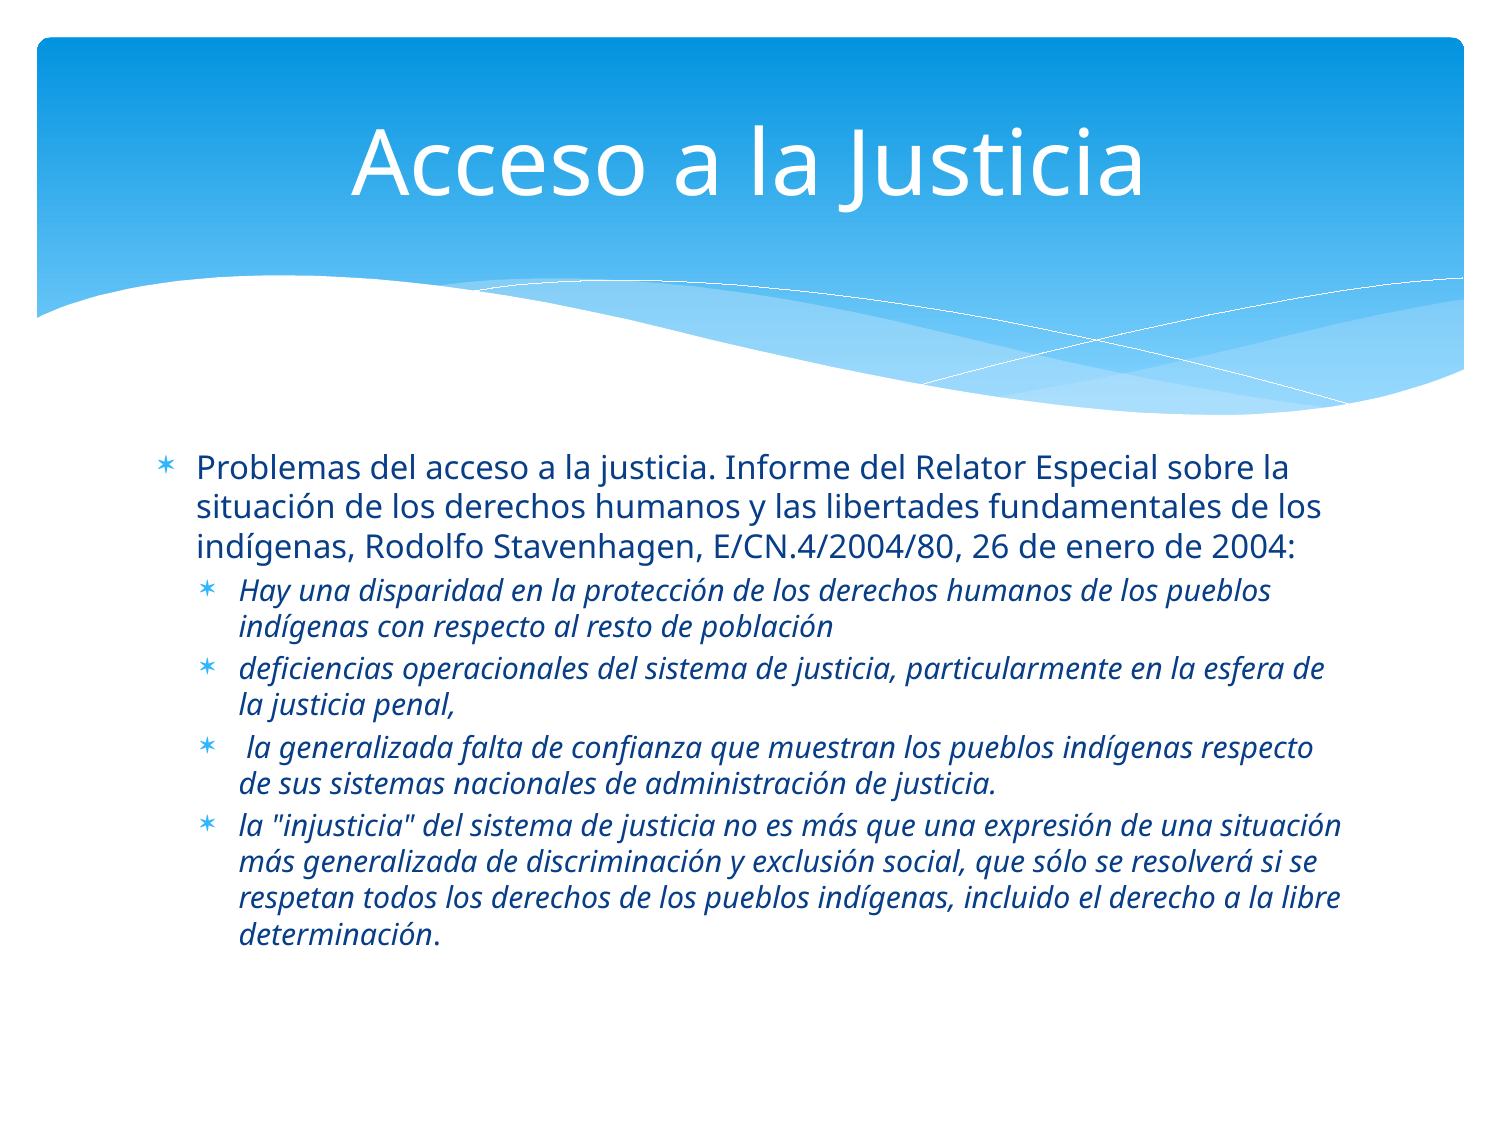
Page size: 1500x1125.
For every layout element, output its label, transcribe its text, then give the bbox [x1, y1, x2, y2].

title Acceso a la Justicia [75, 55, 1425, 261]
list Problemas del acceso a la justicia. Informe del Relator Especial sobre la situación de los derechos humanos y las libertades fundamentales de los indígenas, Rodolfo Stavenhagen, E/CN.4/2004/80, 26 de enero de 2004: Hay una disparidad en la protección de los derechos humanos de los pueblos indígenas con respecto al resto de población deficiencias operacionales del sistema de justicia, particularmente en la esfera de la justicia penal, la generalizada falta de confianza que muestran los pueblos indígenas respecto de sus sistemas nacionales de administración de justicia. la "injusticia" del sistema de justicia no es más que una expresión de una situación más generalizada de discriminación y exclusión social, que sólo se resolverá si se respetan todos los derechos de los pueblos indígenas, incluido el derecho a la libre determinación. [143, 438, 1359, 1005]
